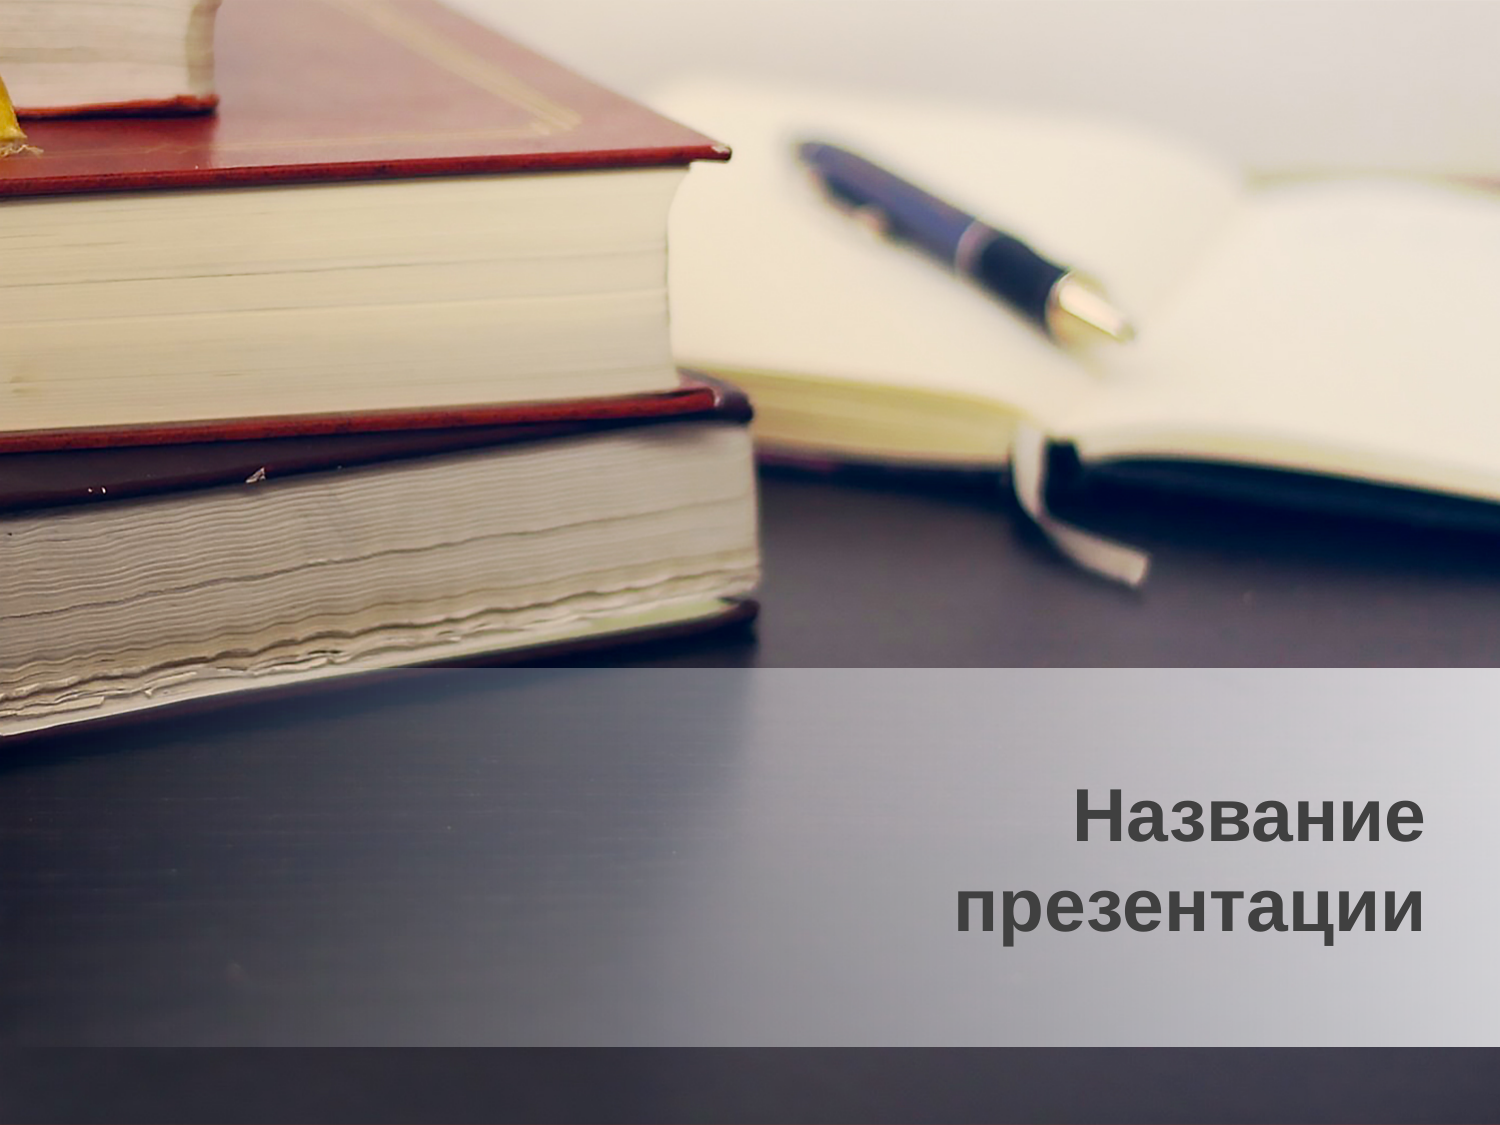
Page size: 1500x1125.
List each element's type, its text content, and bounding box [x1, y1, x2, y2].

text_box [4, 667, 1500, 1049]
text_box Название презентации [655, 759, 1441, 954]
picture [0, 0, 1500, 1125]
